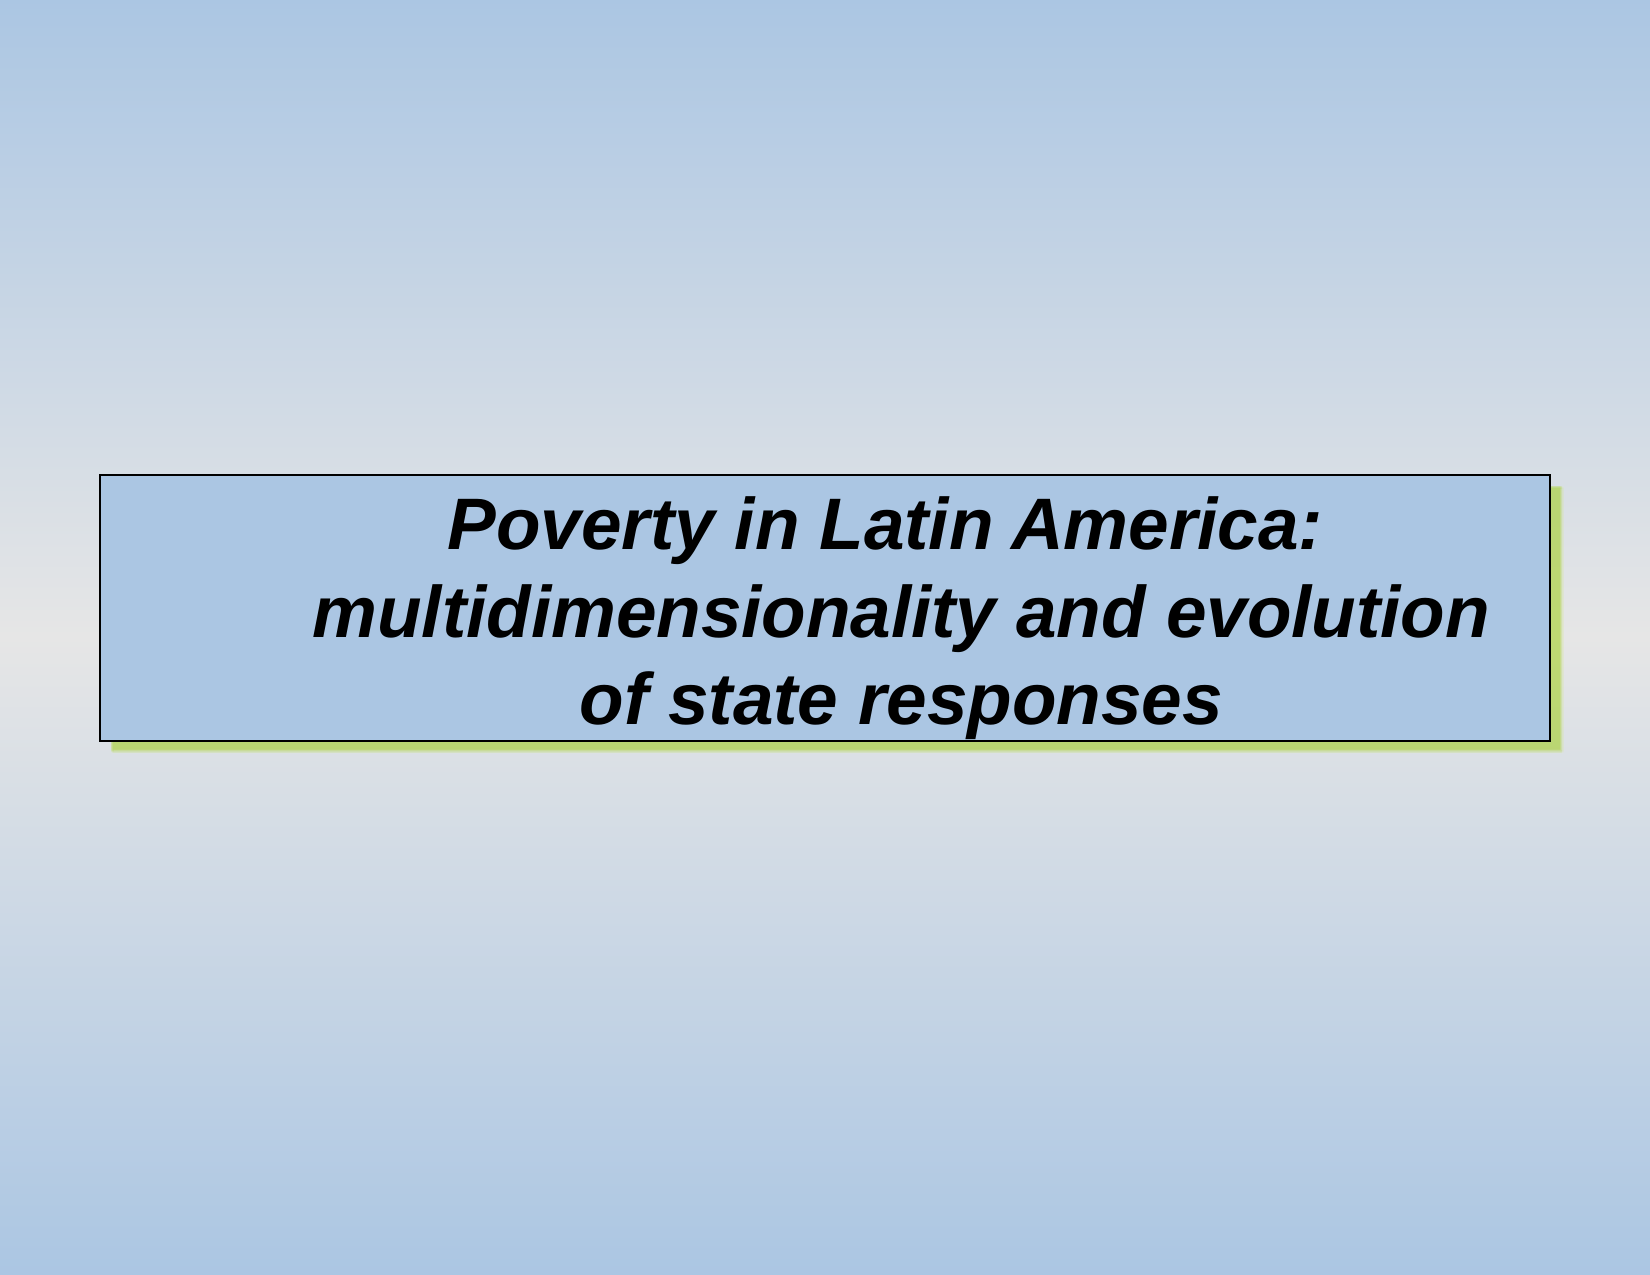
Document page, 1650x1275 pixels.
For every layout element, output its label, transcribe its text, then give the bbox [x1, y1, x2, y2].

title Poverty in Latin America: multidimensionality and evolution of state responses [99, 474, 1551, 742]
